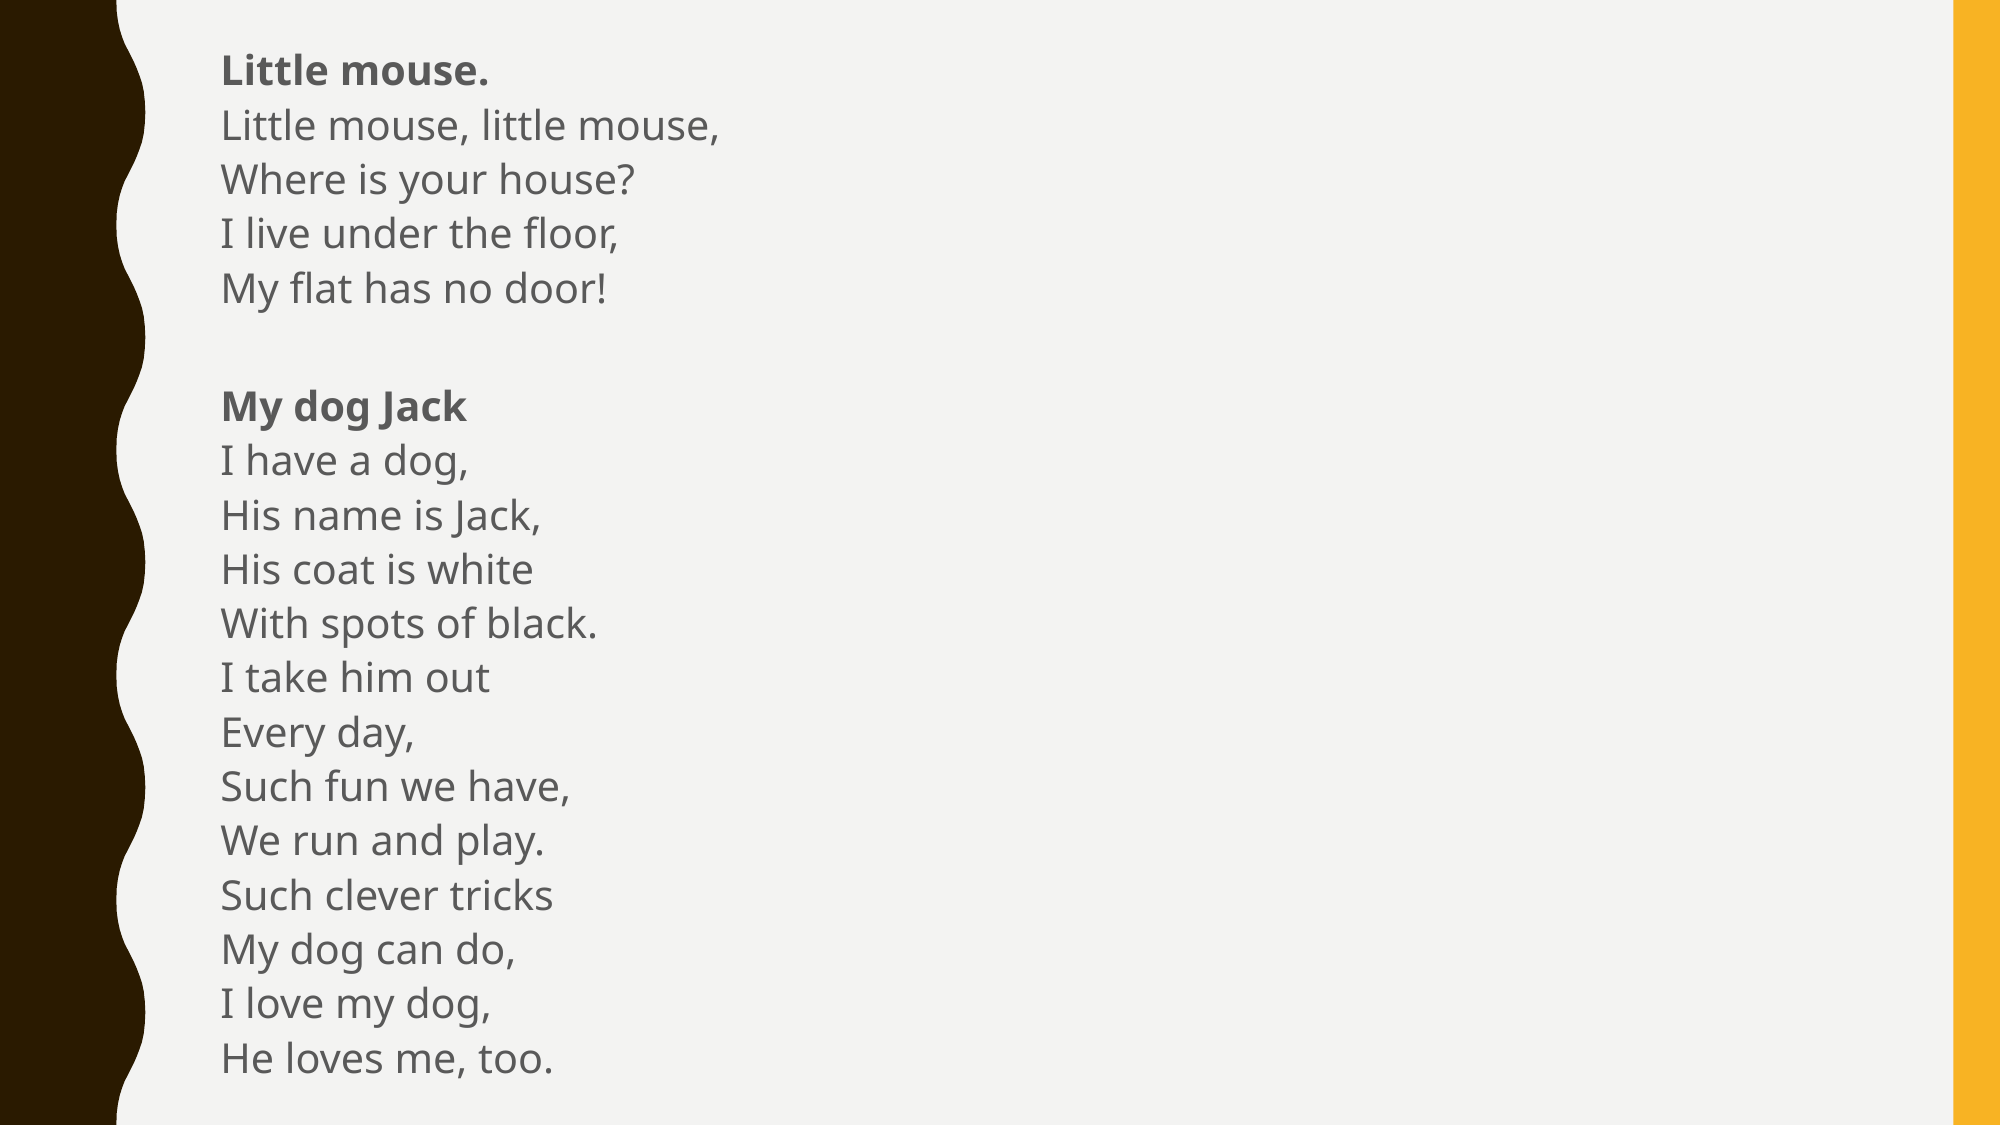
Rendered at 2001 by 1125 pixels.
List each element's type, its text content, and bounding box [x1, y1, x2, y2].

list Little mouse. Little mouse, little mouse, Where is your house? I live under the floor, My flat has no door! My dog Jack I have a dog, His name is Jack, His coat is white With spots of black. I take him out Every day, Such fun we have, We run and play. Such clever tricks My dog can do, I love my dog, He loves me, too. [205, 32, 1875, 1106]
